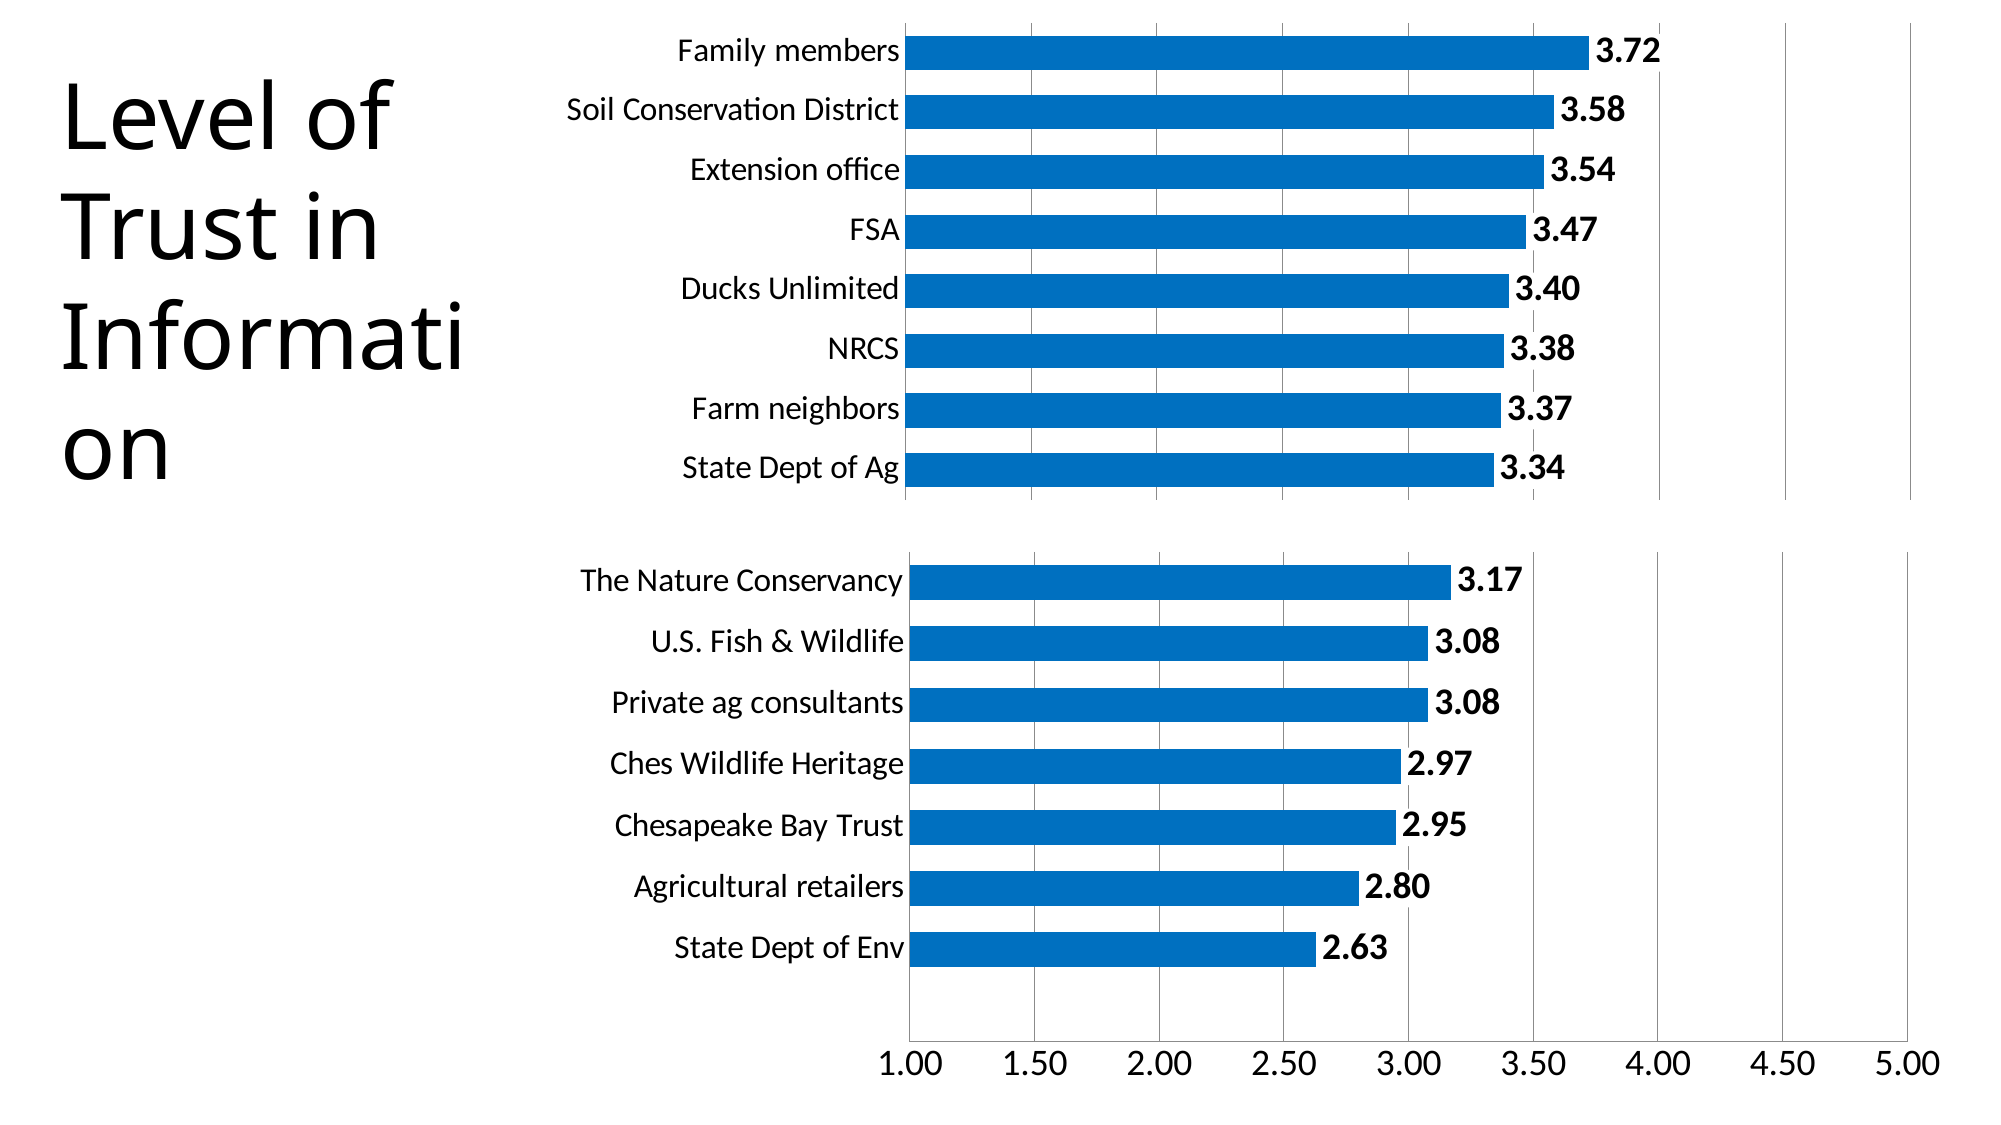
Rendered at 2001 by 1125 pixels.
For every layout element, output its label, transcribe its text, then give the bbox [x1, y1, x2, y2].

chart [409, 0, 1971, 1125]
text_box Level of Trust in Information [45, 50, 495, 506]
